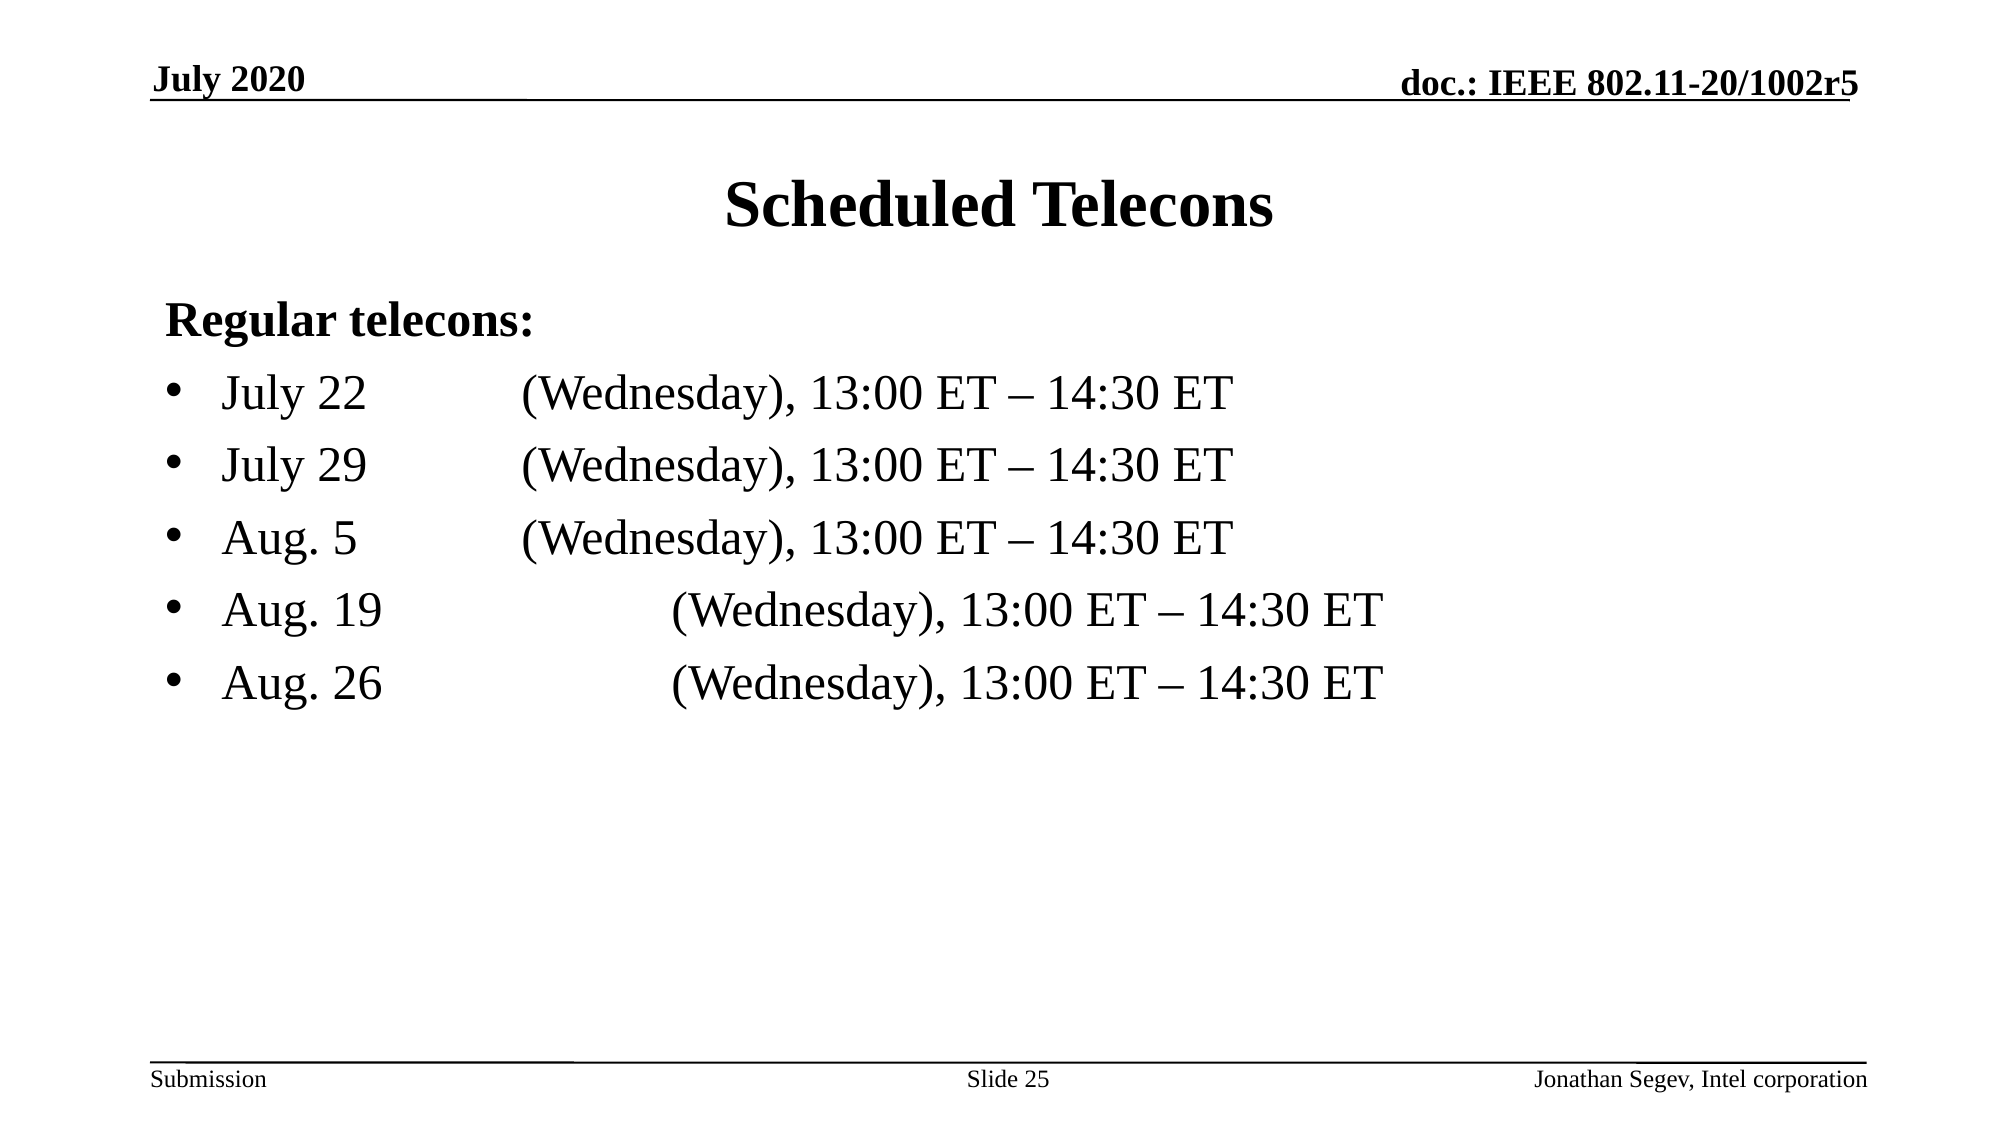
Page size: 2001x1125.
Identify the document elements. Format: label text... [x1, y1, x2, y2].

footer Jonathan Segev, Intel corporation [1171, 1061, 1869, 1093]
slide_number Slide 25 [950, 1061, 1067, 1123]
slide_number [152, 54, 563, 100]
list Regular telecons: July 22 (Wednesday), 13:00 ET – 14:30 ET July 29 (Wednesday), 13:00 ET – 14:30 ET Aug. 5 (Wednesday), 13:00 ET – 14:30 ET Aug. 19 (Wednesday), 13:00 ET – 14:30 ET Aug. 26 (Wednesday), 13:00 ET – 14:30 ET [149, 278, 1850, 670]
title Scheduled Telecons [149, 112, 1850, 278]
